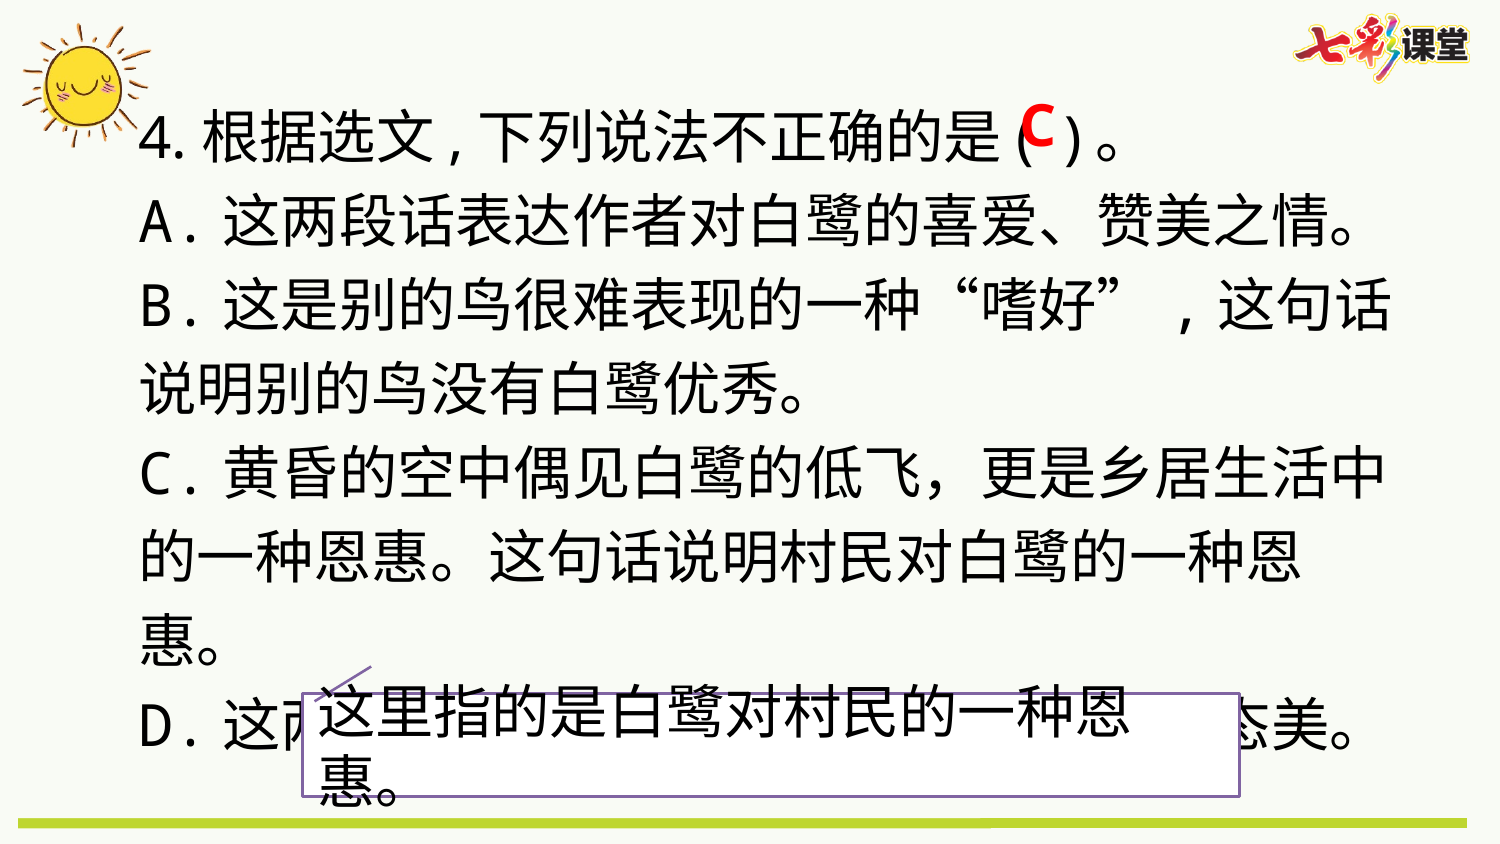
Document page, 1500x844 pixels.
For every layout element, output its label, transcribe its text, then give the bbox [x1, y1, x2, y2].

picture [1291, 9, 1472, 87]
text_box C [1004, 80, 1077, 166]
picture [0, 0, 173, 172]
text_box 这里指的是白鹭对村民的一种恩惠。 [301, 665, 1241, 798]
text_box 4.根据选文,下列说法不正确的是( )。 A.这两段话表达作者对白鹭的喜爱、赞美之情。 B.这是别的鸟很难表现的一种“嗜好”,这句话说明别的鸟没有白鹭优秀。 C.黄昏的空中偶见白鹭的低飞，更是乡居生活中的一种恩惠。这句话说明村民对白鹭的一种恩惠。 D.这两段话主要描写了白鹭的动态美和静态美。 [123, 79, 1418, 766]
picture [18, 771, 1467, 844]
